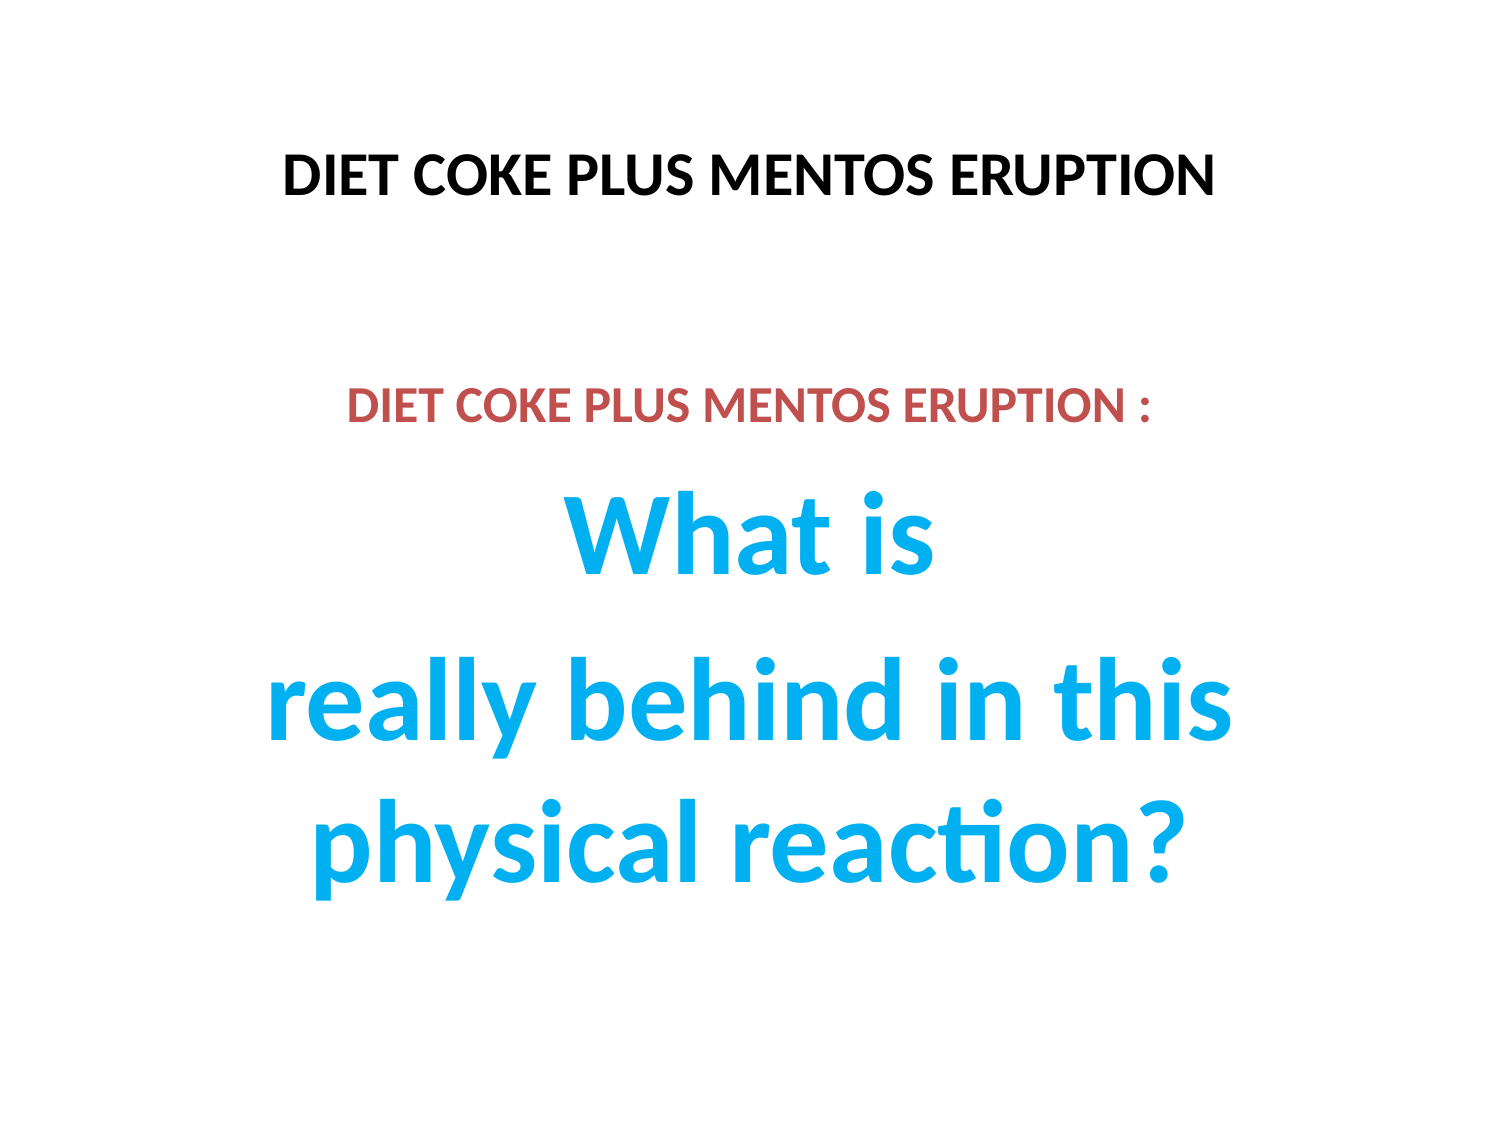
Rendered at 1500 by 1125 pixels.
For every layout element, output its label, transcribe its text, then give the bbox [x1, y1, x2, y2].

subtitle DIET COKE PLUS MENTOS ERUPTION : What is really behind in this physical reaction? [225, 362, 1275, 925]
title DIET COKE PLUS MENTOS ERUPTION [112, 50, 1388, 292]
